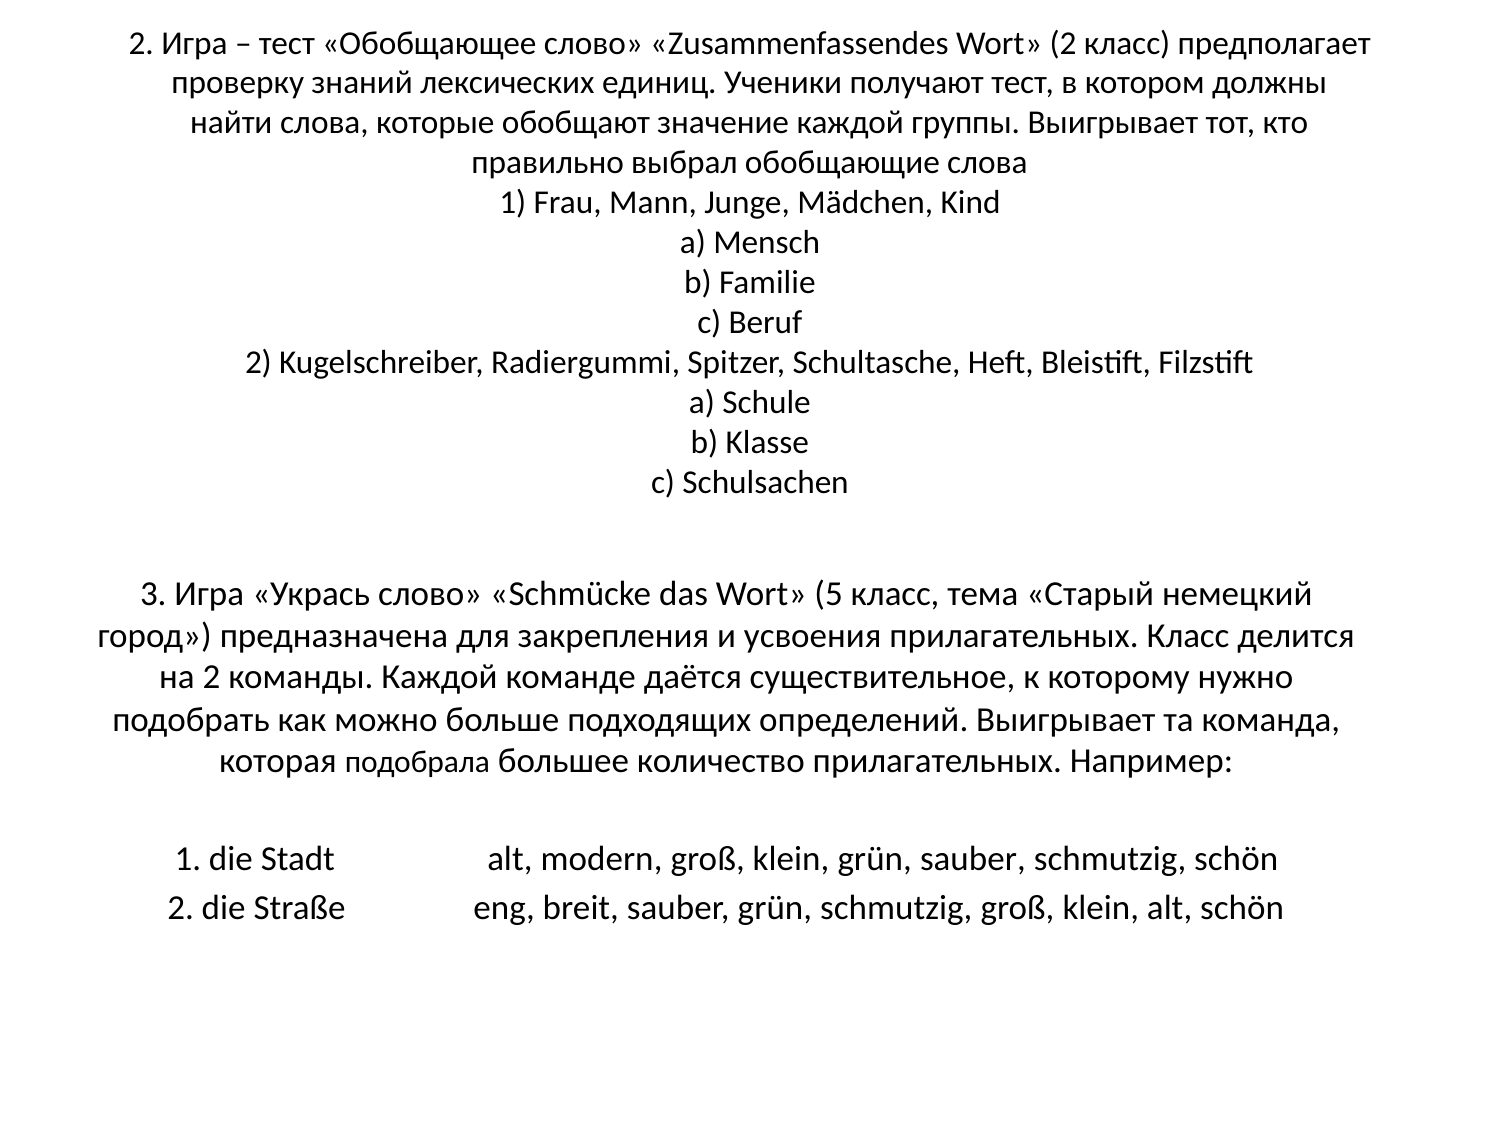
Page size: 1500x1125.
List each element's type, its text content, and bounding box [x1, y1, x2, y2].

subtitle 3. Игра «Укрась слово» «Schmücke das Wort» (5 класс, тема «Старый немецкий город») предназначена для закрепления и усвоения прилагательных. Класс делится на 2 команды. Каждой команде даётся существительное, к которому нужно подобрать как можно больше подходящих определений. Выигрывает та команда, которая подобрала большее количество прилагательных. Например: 1. die Stadt alt, modern, groß, klein, grün, sauber, schmutzig, schön 2. die Straße eng, breit, sauber, grün, schmutzig, groß, klein, alt, schön [76, 562, 1376, 988]
title 2. Игра – тест «Обобщающее слово» «Zusammenfassendes Wort» (2 класс) предполагает проверку знаний лексических единиц. Ученики получают тест, в котором должны найти слова, которые обобщают значение каждой группы. Выигрывает тот, кто правильно выбрал обобщающие слова 1) Frau, Mann, Junge, Mädchen, Kind a) Mensch b) Familie c) Beruf 2) Kugelschreiber, Radiergummi, Spitzer, Schultasche, Heft, Bleistift, Filzstift a) Schule b) Klasse c) Schulsachen [112, 0, 1388, 591]
